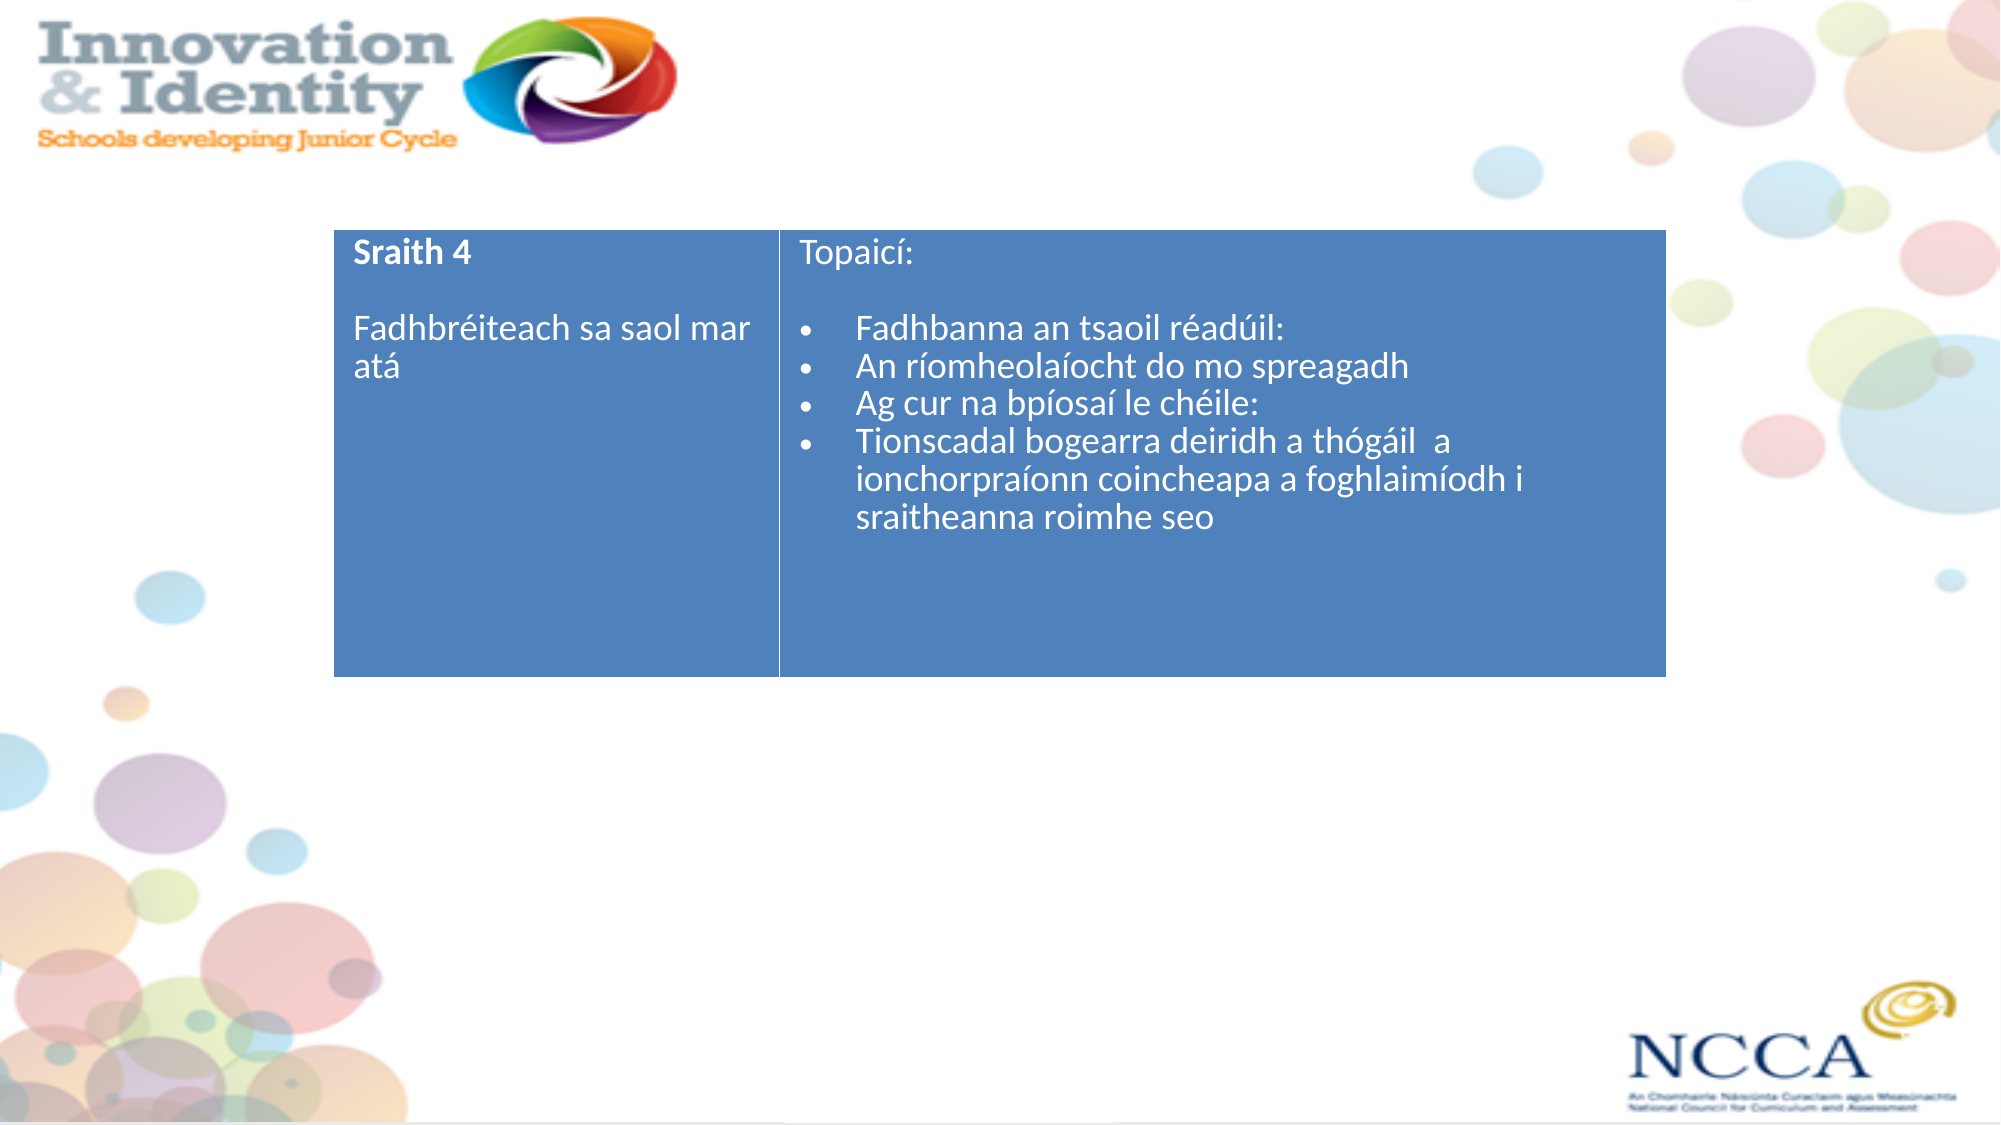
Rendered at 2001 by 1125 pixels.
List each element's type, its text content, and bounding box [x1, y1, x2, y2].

picture [0, 0, 2001, 1125]
table_header Sraith 4 Fadhbréiteach sa saol mar atá [334, 230, 779, 677]
table_header Topaicí: Fadhbanna an tsaoil réadúil: An ríomheolaíocht do mo spreagadh Ag cur na bpíosaí le chéile: Tionscadal bogearra deiridh a thógáil a ionchorpraíonn coincheapa a foghlaimíodh i sraitheanna roimhe seo [780, 230, 1666, 677]
